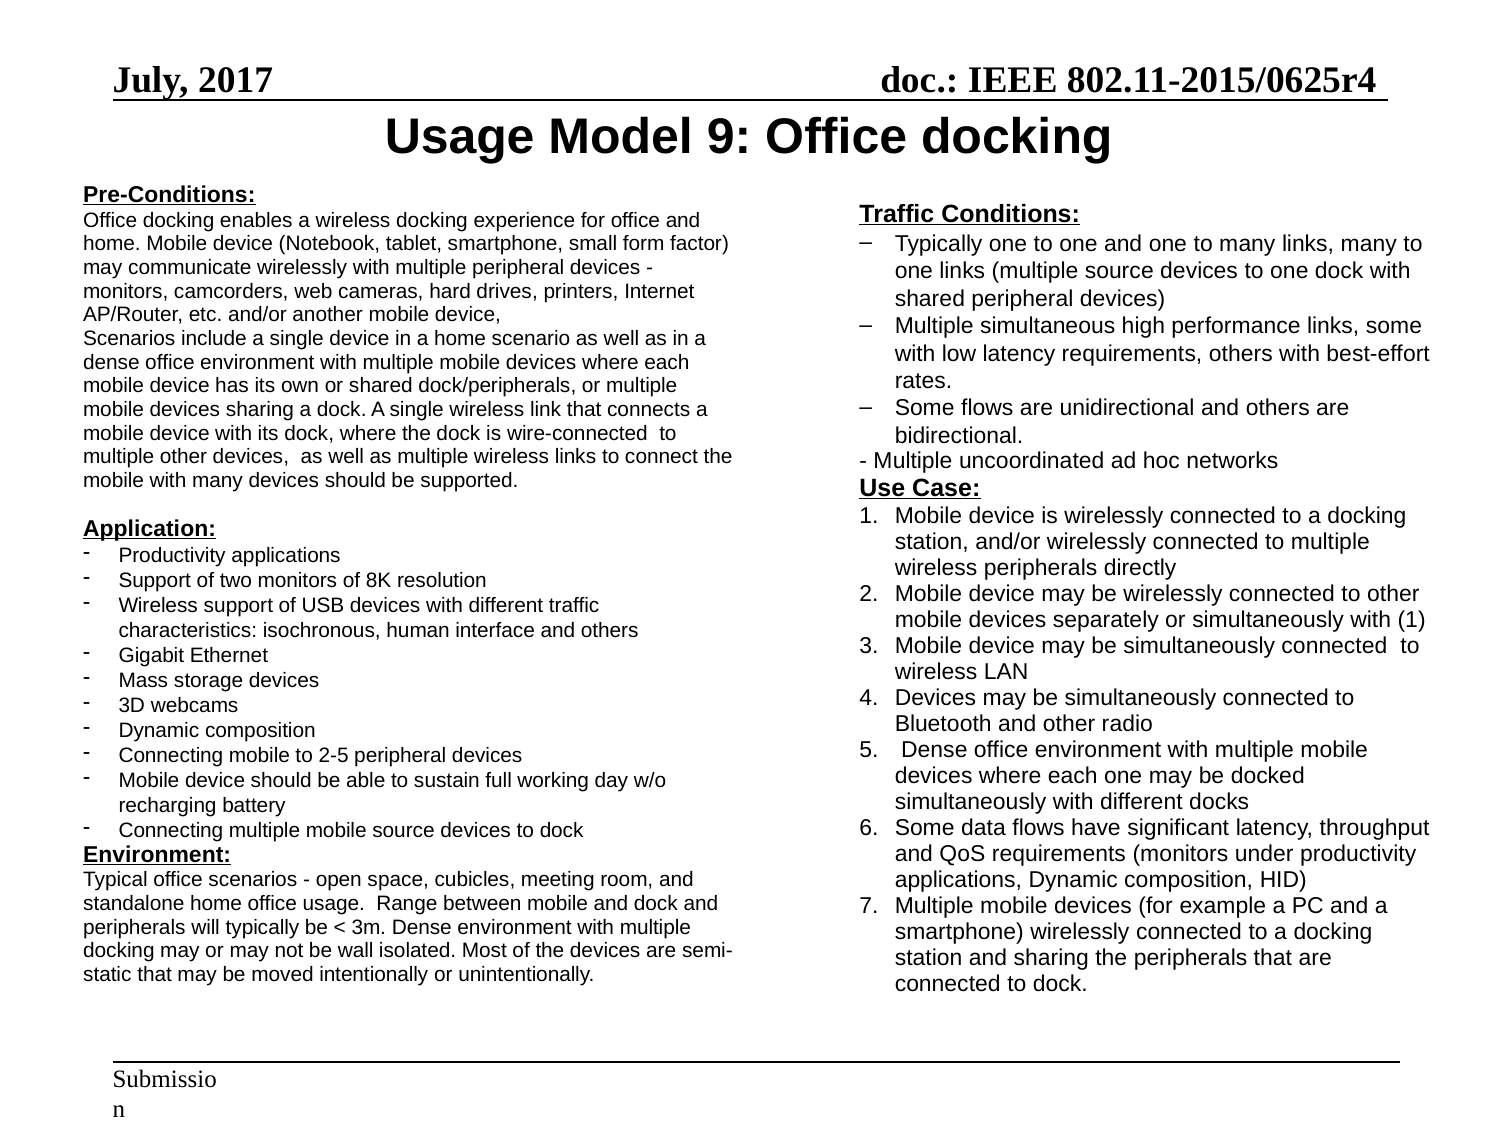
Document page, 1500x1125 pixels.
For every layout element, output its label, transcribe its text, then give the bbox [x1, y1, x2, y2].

text_box Traffic Conditions: Typically one to one and one to many links, many to one links (multiple source devices to one dock with shared peripheral devices) Multiple simultaneous high performance links, some with low latency requirements, others with best-effort rates. Some flows are unidirectional and others are bidirectional. - Multiple uncoordinated ad hoc networks Use Case: Mobile device is wirelessly connected to a docking station, and/or wirelessly connected to multiple wireless peripherals directly Mobile device may be wirelessly connected to other mobile devices separately or simultaneously with (1) Mobile device may be simultaneously connected to wireless LAN Devices may be simultaneously connected to Bluetooth and other radio Dense office environment with multiple mobile devices where each one may be docked simultaneously with different docks Some data flows have significant latency, throughput and QoS requirements (monitors under productivity applications, Dynamic composition, HID) Multiple mobile devices (for example a PC and a smartphone) wirelessly connected to a docking station and sharing the peripherals that are connected to dock. [844, 192, 1460, 1005]
text_box Pre-Conditions: Office docking enables a wireless docking experience for office and home. Mobile device (Notebook, tablet, smartphone, small form factor) may communicate wirelessly with multiple peripheral devices - monitors, camcorders, web cameras, hard drives, printers, Internet AP/Router, etc. and/or another mobile device, Scenarios include a single device in a home scenario as well as in a dense office environment with multiple mobile devices where each mobile device has its own or shared dock/peripherals, or multiple mobile devices sharing a dock. A single wireless link that connects a mobile device with its dock, where the dock is wire-connected to multiple other devices, as well as multiple wireless links to connect the mobile with many devices should be supported. Application: Productivity applications Support of two monitors of 8K resolution Wireless support of USB devices with different traffic characteristics: isochronous, human interface and others Gigabit Ethernet Mass storage devices 3D webcams Dynamic composition Connecting mobile to 2-5 peripheral devices Mobile device should be able to sustain full working day w/o recharging battery Connecting multiple mobile source devices to dock Environment: Typical office scenarios - open space, cubicles, meeting room, and standalone home office usage. Range between mobile and dock and peripherals will typically be < 3m. Dense environment with multiple docking may or may not be wall isolated. Most of the devices are semi-static that may be moved intentionally or unintentionally. [68, 174, 756, 994]
text_box Usage Model 9: Office docking [155, 96, 1356, 170]
